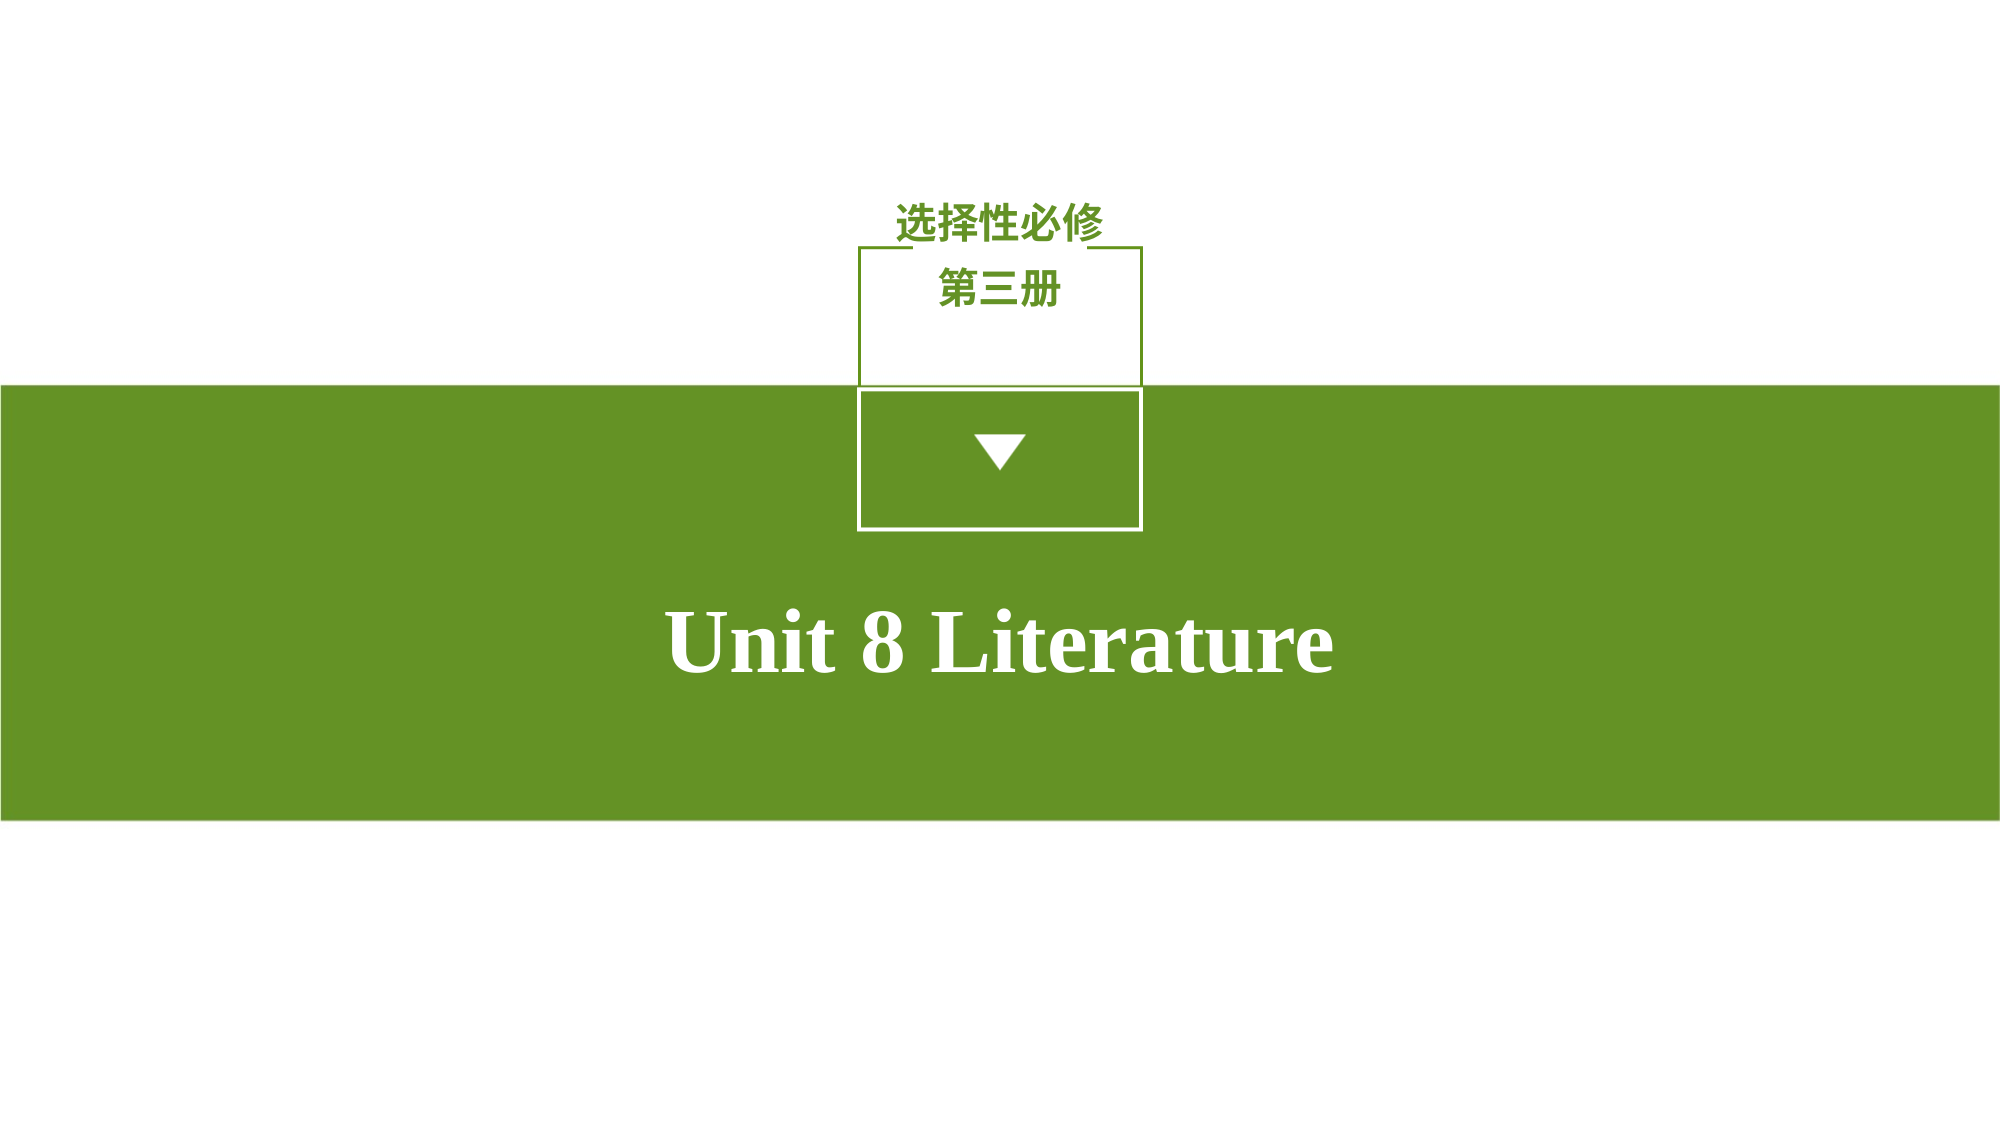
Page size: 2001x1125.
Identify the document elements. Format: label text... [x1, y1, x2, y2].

text_box Unit 8 Literature [0, 572, 2000, 699]
picture [0, 699, 2000, 1125]
picture [0, 0, 2000, 572]
text_box 选择性必修第三册 [880, 181, 1119, 312]
